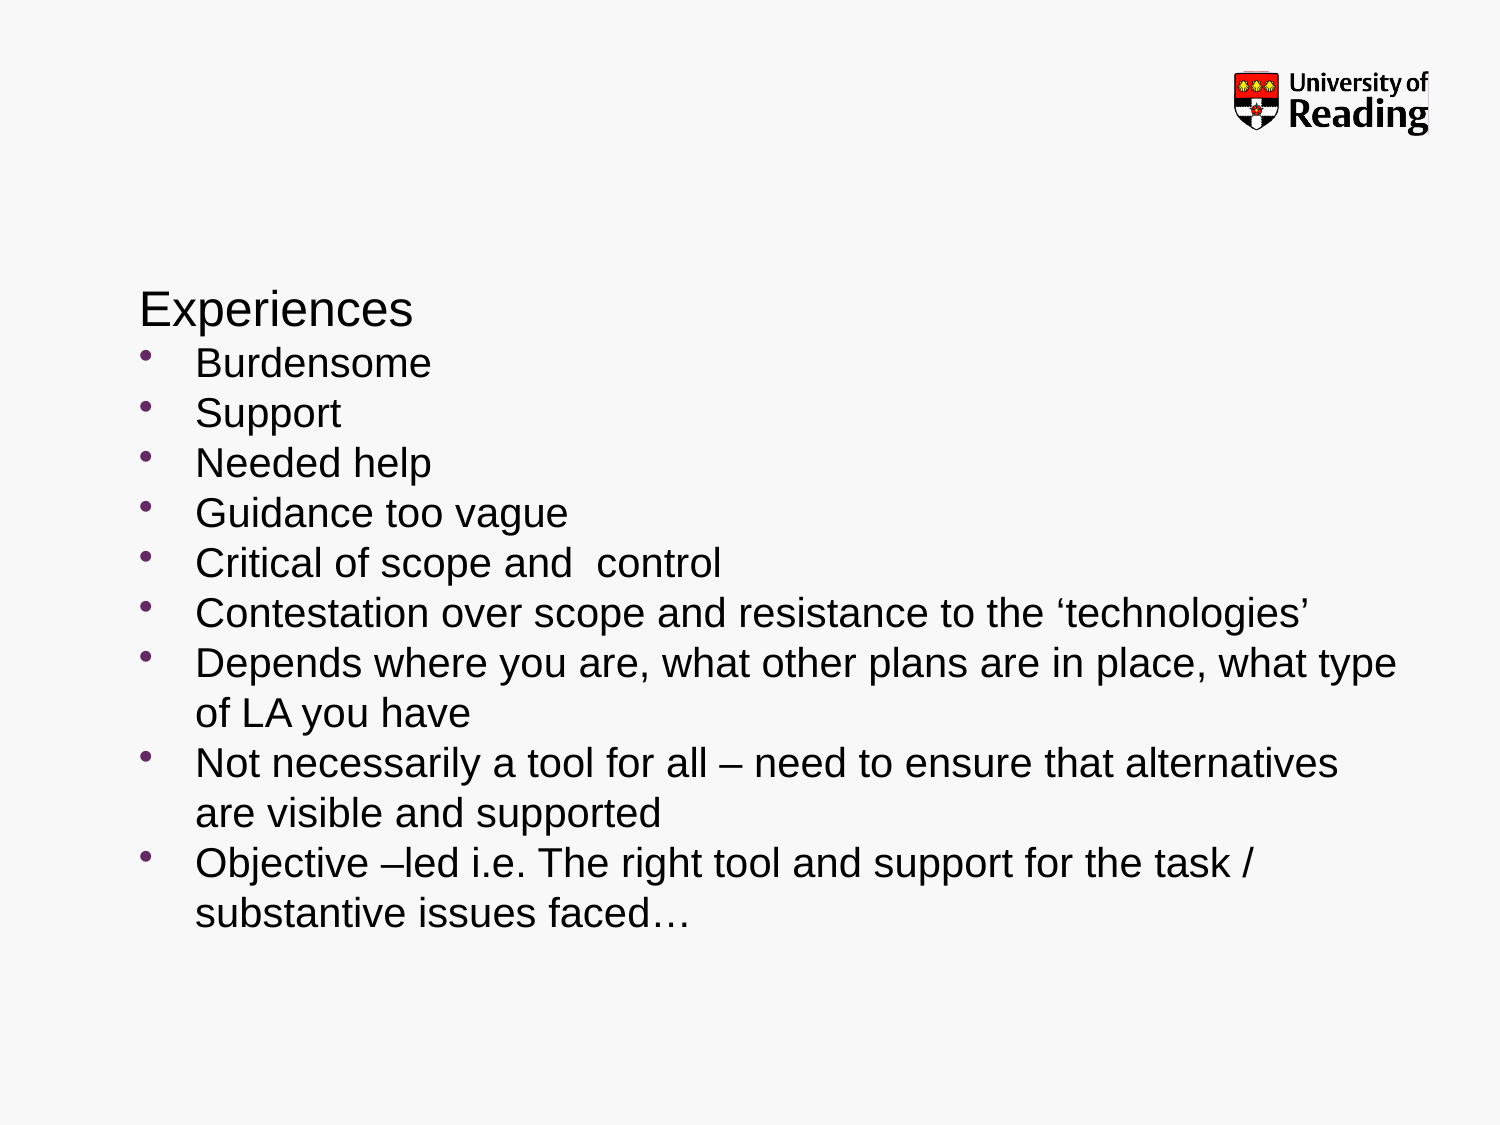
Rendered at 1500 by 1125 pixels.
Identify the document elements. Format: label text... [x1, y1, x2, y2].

list Experiences Burdensome Support Needed help Guidance too vague Critical of scope and control Contestation over scope and resistance to the ‘technologies’ Depends where you are, what other plans are in place, what type of LA you have Not necessarily a tool for all – need to ensure that alternatives are visible and supported Objective –led i.e. The right tool and support for the task / substantive issues faced… [123, 262, 1426, 976]
picture [1234, 71, 1429, 136]
